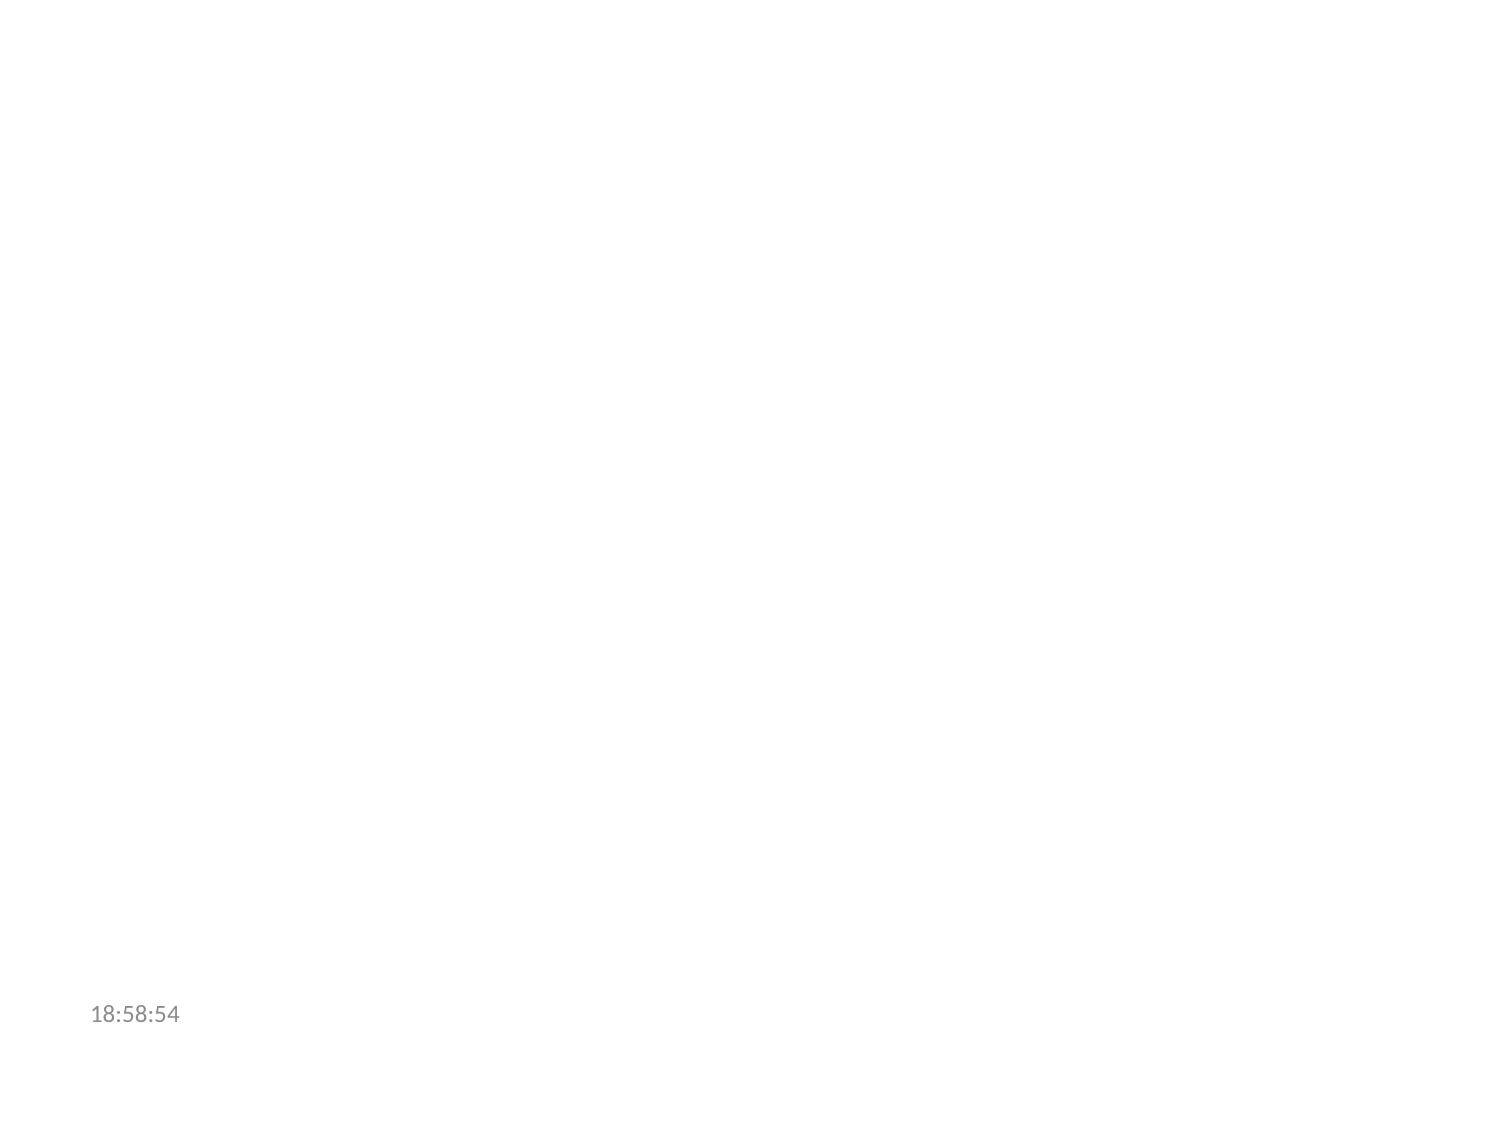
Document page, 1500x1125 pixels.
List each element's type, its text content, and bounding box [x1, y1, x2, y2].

text_box 15:35:09 [75, 982, 425, 1043]
